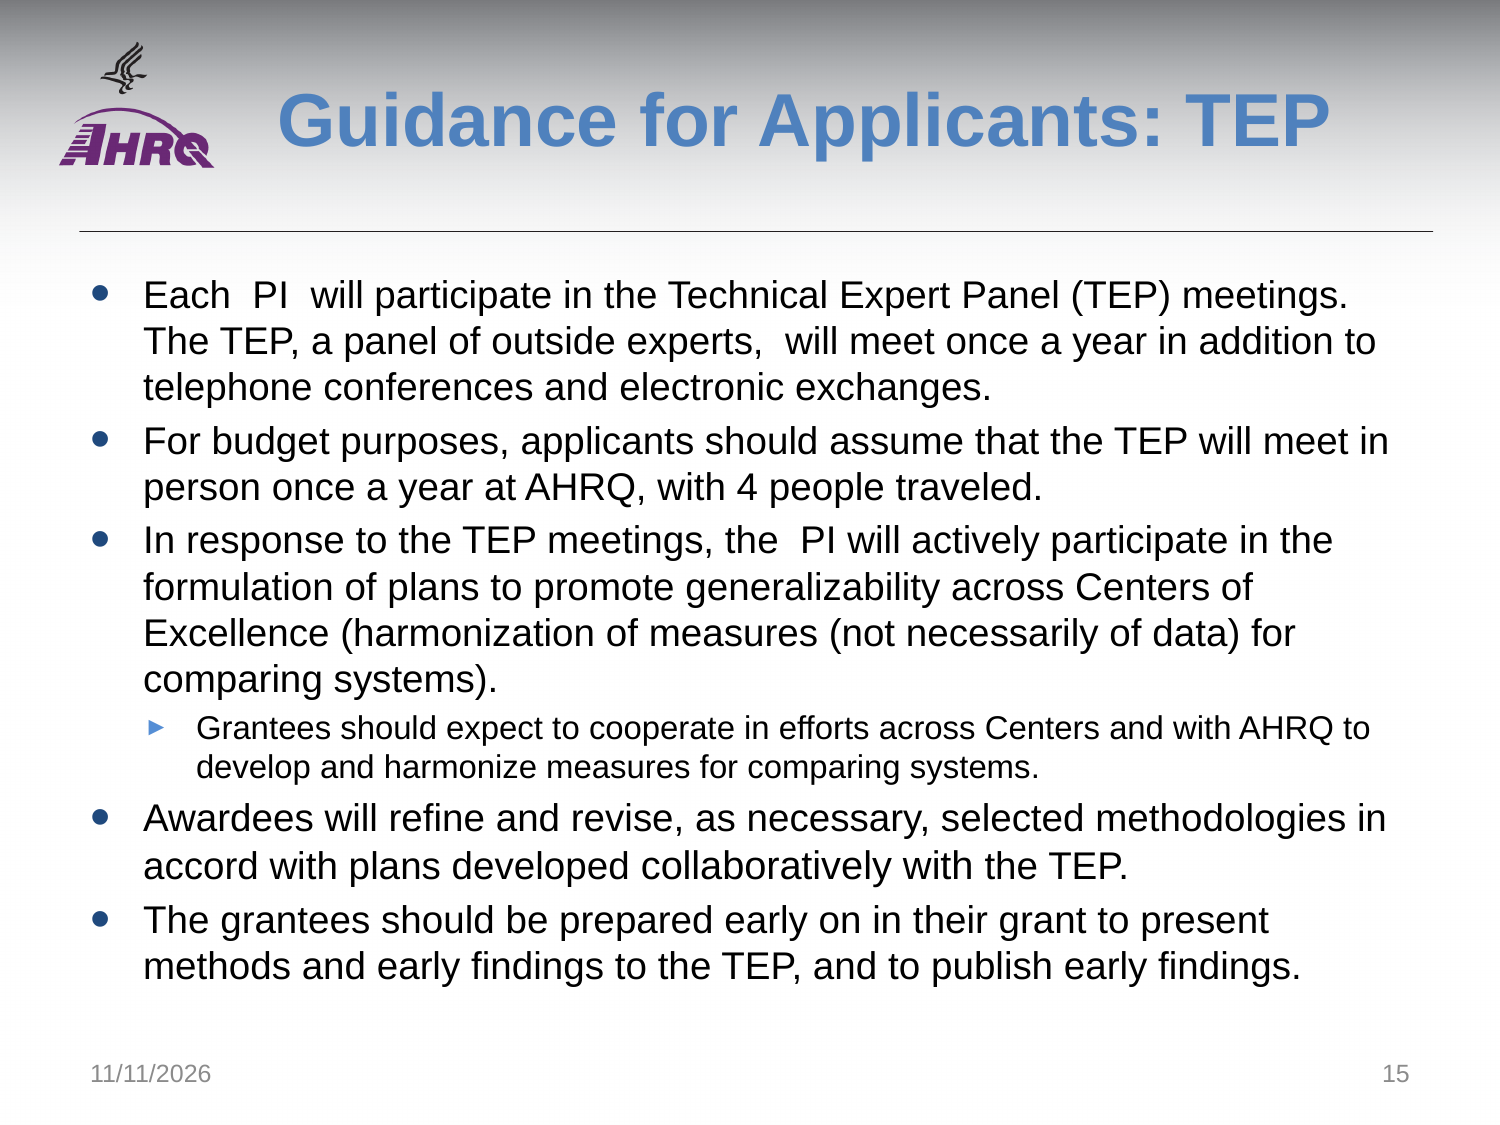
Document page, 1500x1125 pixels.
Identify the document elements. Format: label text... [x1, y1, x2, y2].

picture [0, 0, 1500, 1125]
title Guidance for Applicants: TEP [262, 45, 1425, 188]
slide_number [75, 1042, 425, 1103]
slide_number 15 [1074, 1042, 1425, 1103]
list Each PI will participate in the Technical Expert Panel (TEP) meetings. The TEP, a panel of outside experts, will meet once a year in addition to telephone conferences and electronic exchanges. For budget purposes, applicants should assume that the TEP will meet in person once a year at AHRQ, with 4 people traveled. In response to the TEP meetings, the PI will actively participate in the formulation of plans to promote generalizability across Centers of Excellence (harmonization of measures (not necessarily of data) for comparing systems). Grantees should expect to cooperate in efforts across Centers and with AHRQ to develop and harmonize measures for comparing systems. Awardees will refine and revise, as necessary, selected methodologies in accord with plans developed collaboratively with the TEP. The grantees should be prepared early on in their grant to present methods and early findings to the TEP, and to publish early findings. [75, 262, 1425, 1005]
